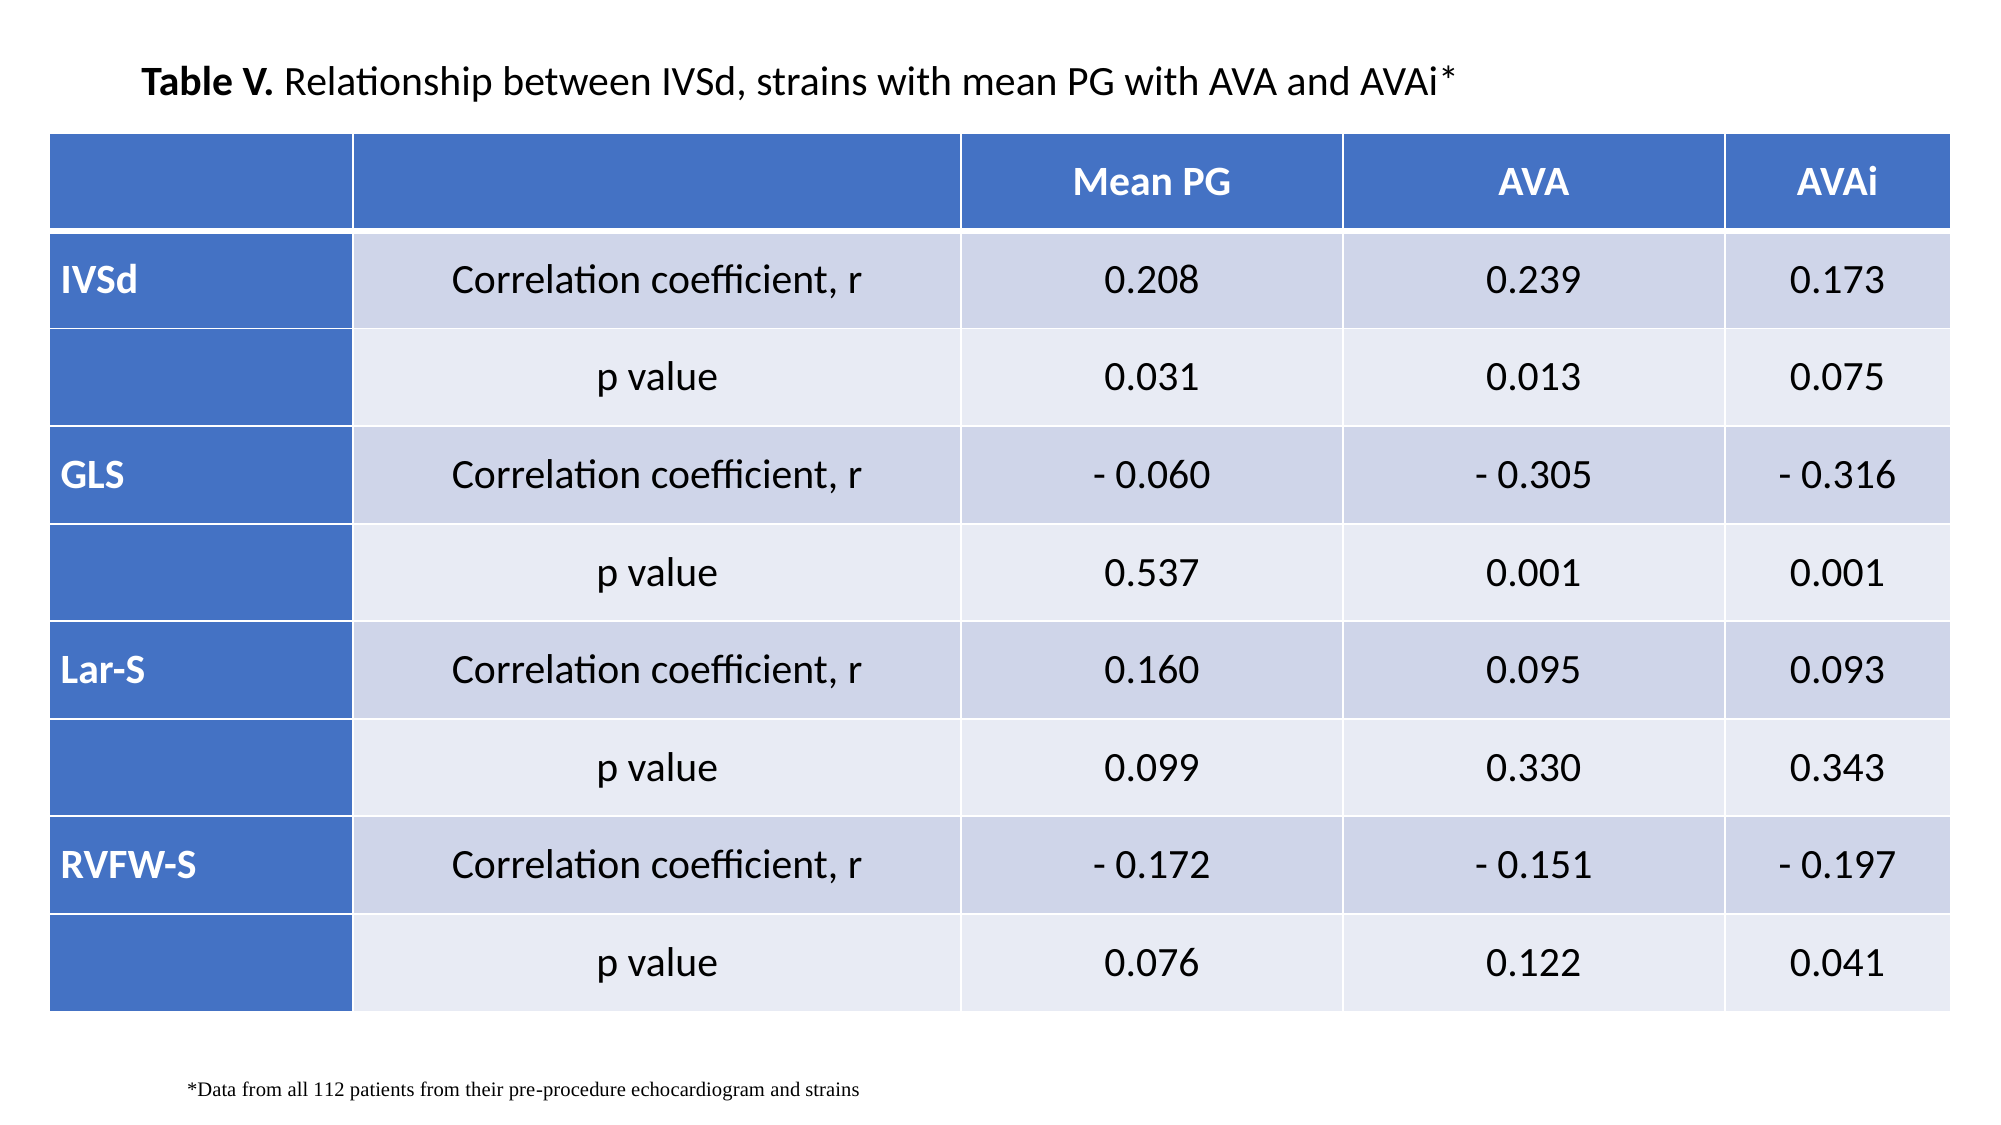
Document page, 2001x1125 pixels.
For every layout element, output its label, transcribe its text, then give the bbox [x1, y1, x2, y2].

table_cell p value [354, 720, 960, 815]
table_cell 0.041 [1726, 915, 1950, 1011]
table_cell [50, 915, 352, 1011]
table_cell 0.160 [962, 622, 1342, 718]
table_cell 0.093 [1726, 622, 1950, 718]
table_cell 0.173 [1726, 234, 1950, 328]
table_cell - 0.060 [962, 427, 1342, 523]
table_cell - 0.305 [1344, 427, 1724, 523]
table_cell 0.122 [1344, 915, 1724, 1011]
table_cell 0.330 [1344, 720, 1724, 815]
table_cell 0.001 [1726, 525, 1950, 620]
table_cell [50, 720, 352, 815]
table_cell p value [354, 329, 960, 425]
table_cell 0.343 [1726, 720, 1950, 815]
table_cell - 0.151 [1344, 817, 1724, 913]
table_cell - 0.316 [1726, 427, 1950, 523]
table_cell 0.537 [962, 525, 1342, 620]
table_header [354, 157, 960, 228]
table_cell Correlation coefficient, r [354, 234, 960, 328]
table_cell Correlation coefficient, r [354, 817, 960, 913]
table_cell 0.239 [1344, 234, 1724, 328]
table_cell [50, 525, 352, 620]
table_cell 0.075 [1726, 329, 1950, 425]
table_cell 0.099 [962, 720, 1342, 815]
text_box Table V. Relationship between IVSd, strains with mean PG with AVA and AVAi* [126, 46, 1475, 157]
table_cell GLS [50, 427, 352, 523]
table_cell Lar-S [50, 622, 352, 718]
table_cell Correlation coefficient, r [354, 427, 960, 523]
table_cell 0.208 [962, 234, 1342, 328]
table_cell 0.013 [1344, 329, 1724, 425]
table_header [50, 134, 352, 228]
table_cell IVSd [50, 234, 352, 328]
table_cell RVFW-S [50, 817, 352, 913]
table_cell p value [354, 525, 960, 620]
table_cell [50, 329, 352, 425]
table_cell 0.001 [1344, 525, 1724, 620]
table_header Mean PG [962, 157, 1342, 228]
table_cell p value [354, 915, 960, 1011]
table_cell 0.095 [1344, 622, 1724, 718]
table_cell - 0.172 [962, 817, 1342, 913]
table_header AVA [1344, 134, 1724, 228]
table_header AVAi [1726, 134, 1950, 228]
picture [186, 1076, 1128, 1125]
table_cell 0.076 [962, 915, 1342, 1011]
table_cell Correlation coefficient, r [354, 622, 960, 718]
table_cell - 0.197 [1726, 817, 1950, 913]
table_cell 0.031 [962, 329, 1342, 425]
